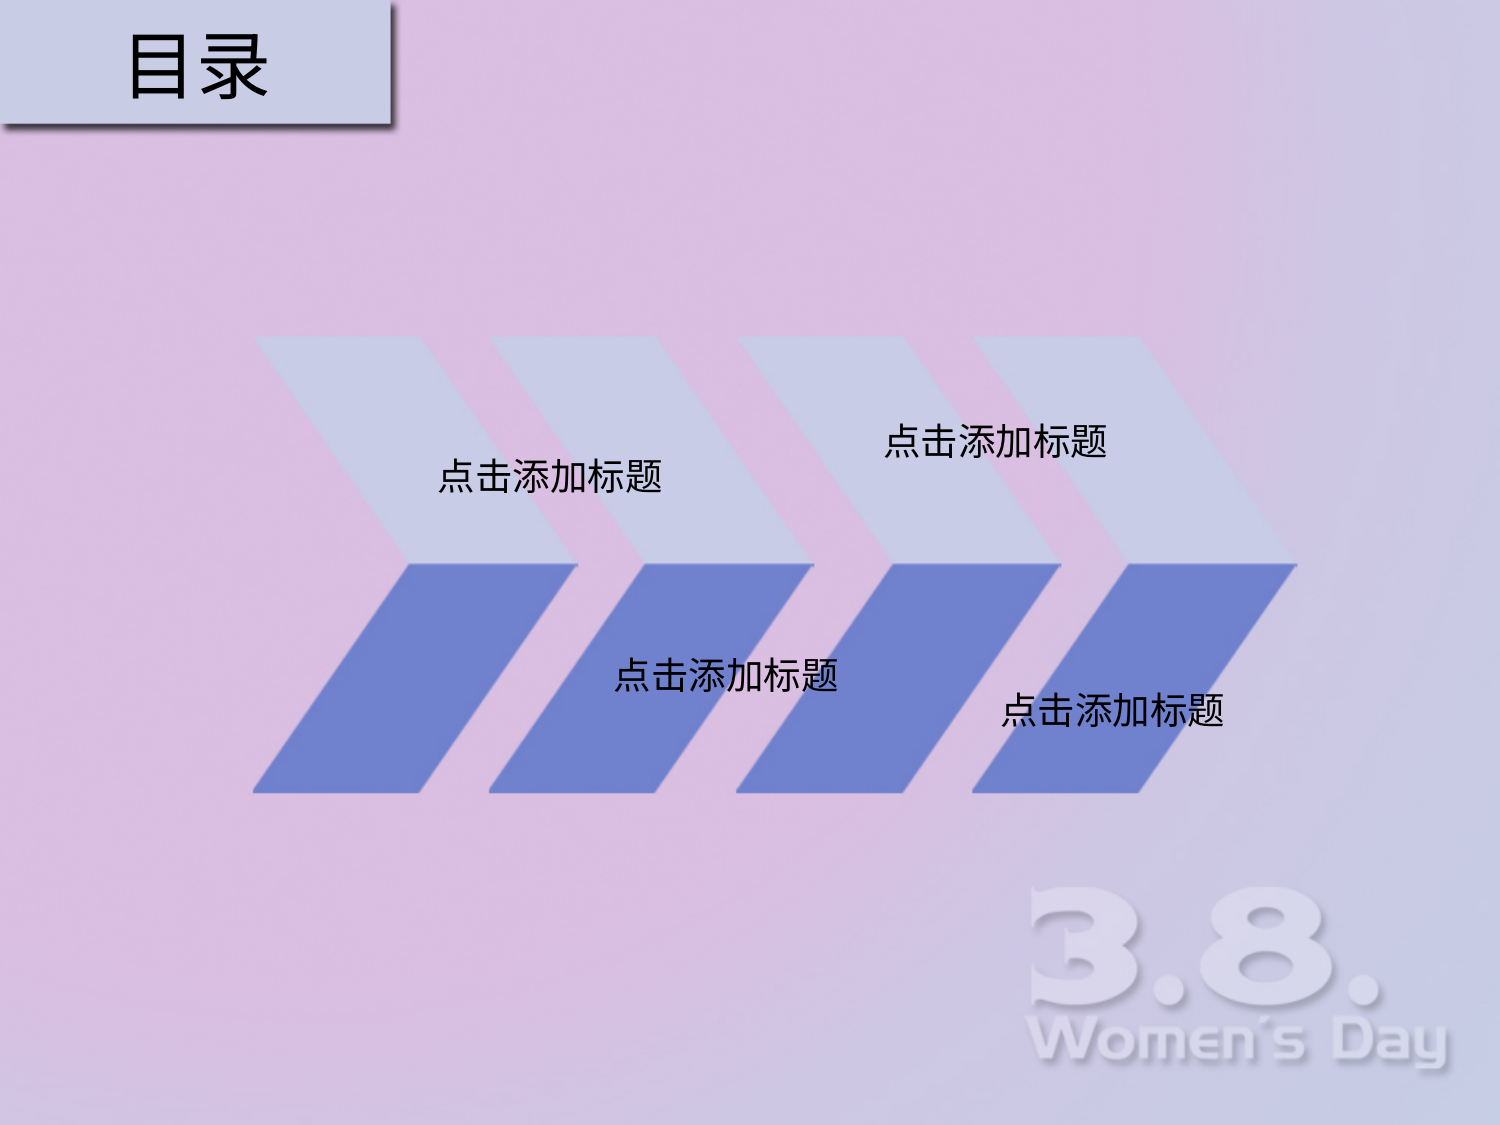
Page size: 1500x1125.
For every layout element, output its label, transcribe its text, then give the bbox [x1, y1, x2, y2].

picture [0, 0, 1500, 1125]
text_box 点击添加标题 [985, 679, 1241, 740]
text_box 点击添加标题 [423, 445, 678, 505]
text_box 目录 [106, 11, 287, 117]
text_box 点击添加标题 [868, 410, 1124, 470]
text_box 点击添加标题 [598, 644, 854, 705]
